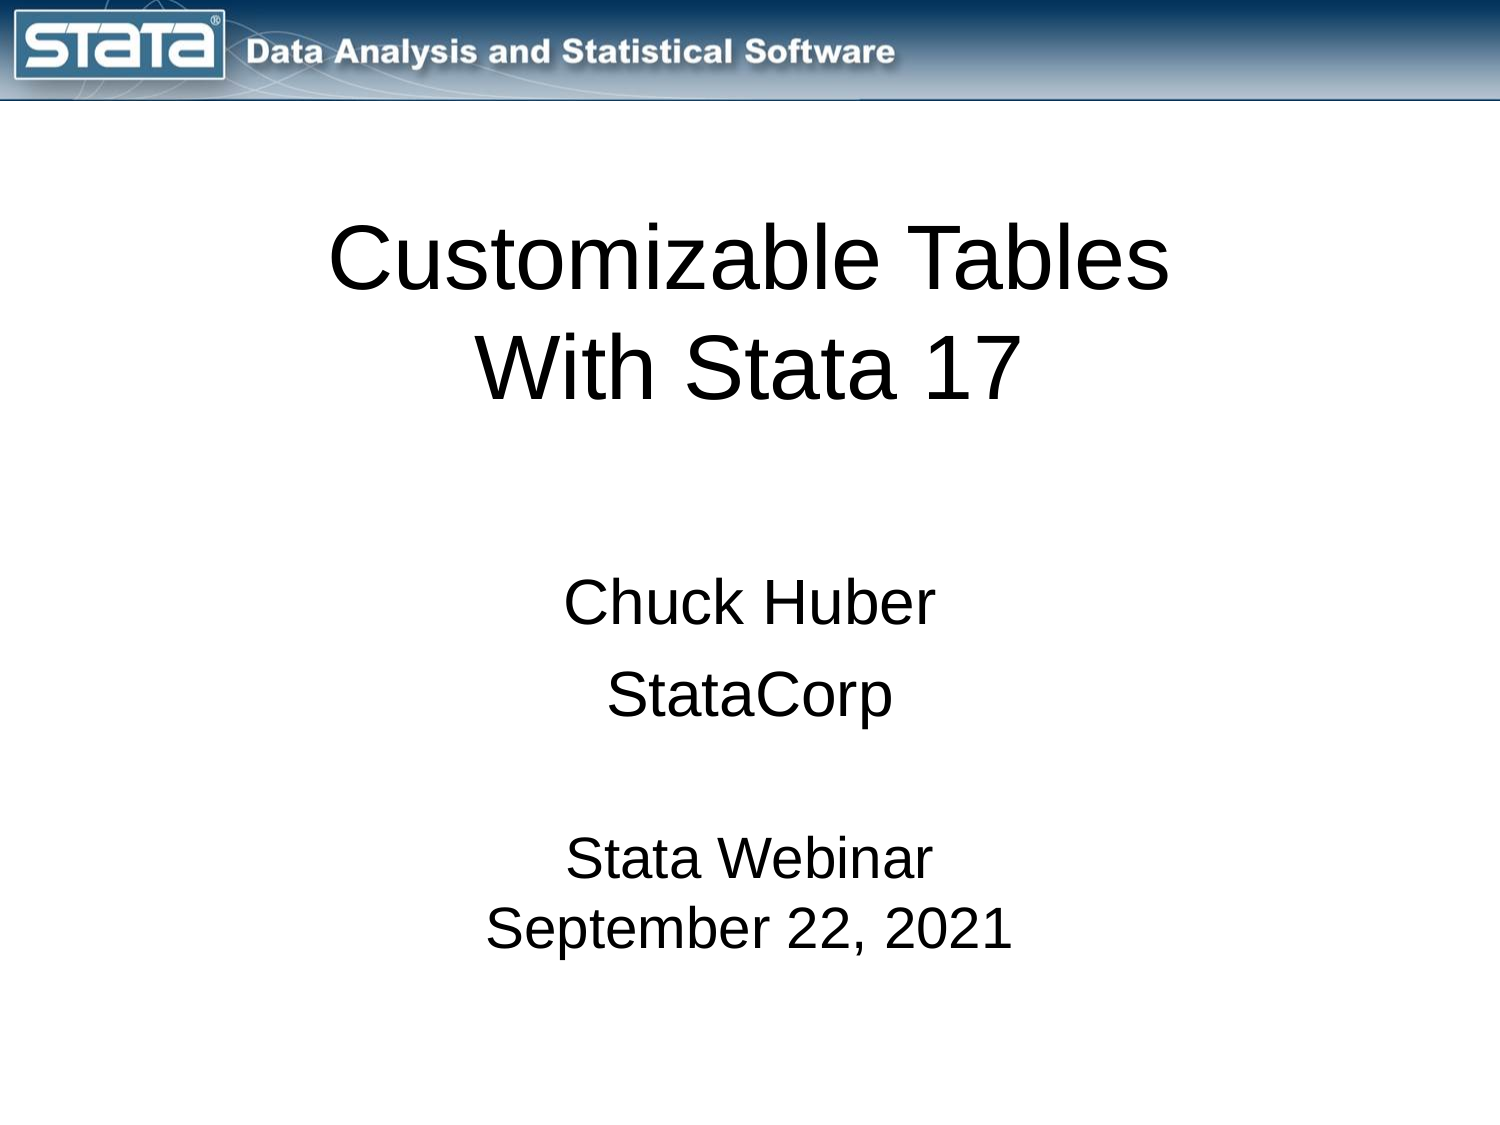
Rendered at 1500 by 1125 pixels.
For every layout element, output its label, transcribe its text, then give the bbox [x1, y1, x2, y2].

text_box Stata Webinar September 22, 2021 [0, 812, 1500, 968]
title Customizable Tables With Stata 17 [0, 187, 1500, 429]
picture [0, 0, 1500, 102]
subtitle Chuck Huber StataCorp [225, 537, 1275, 738]
